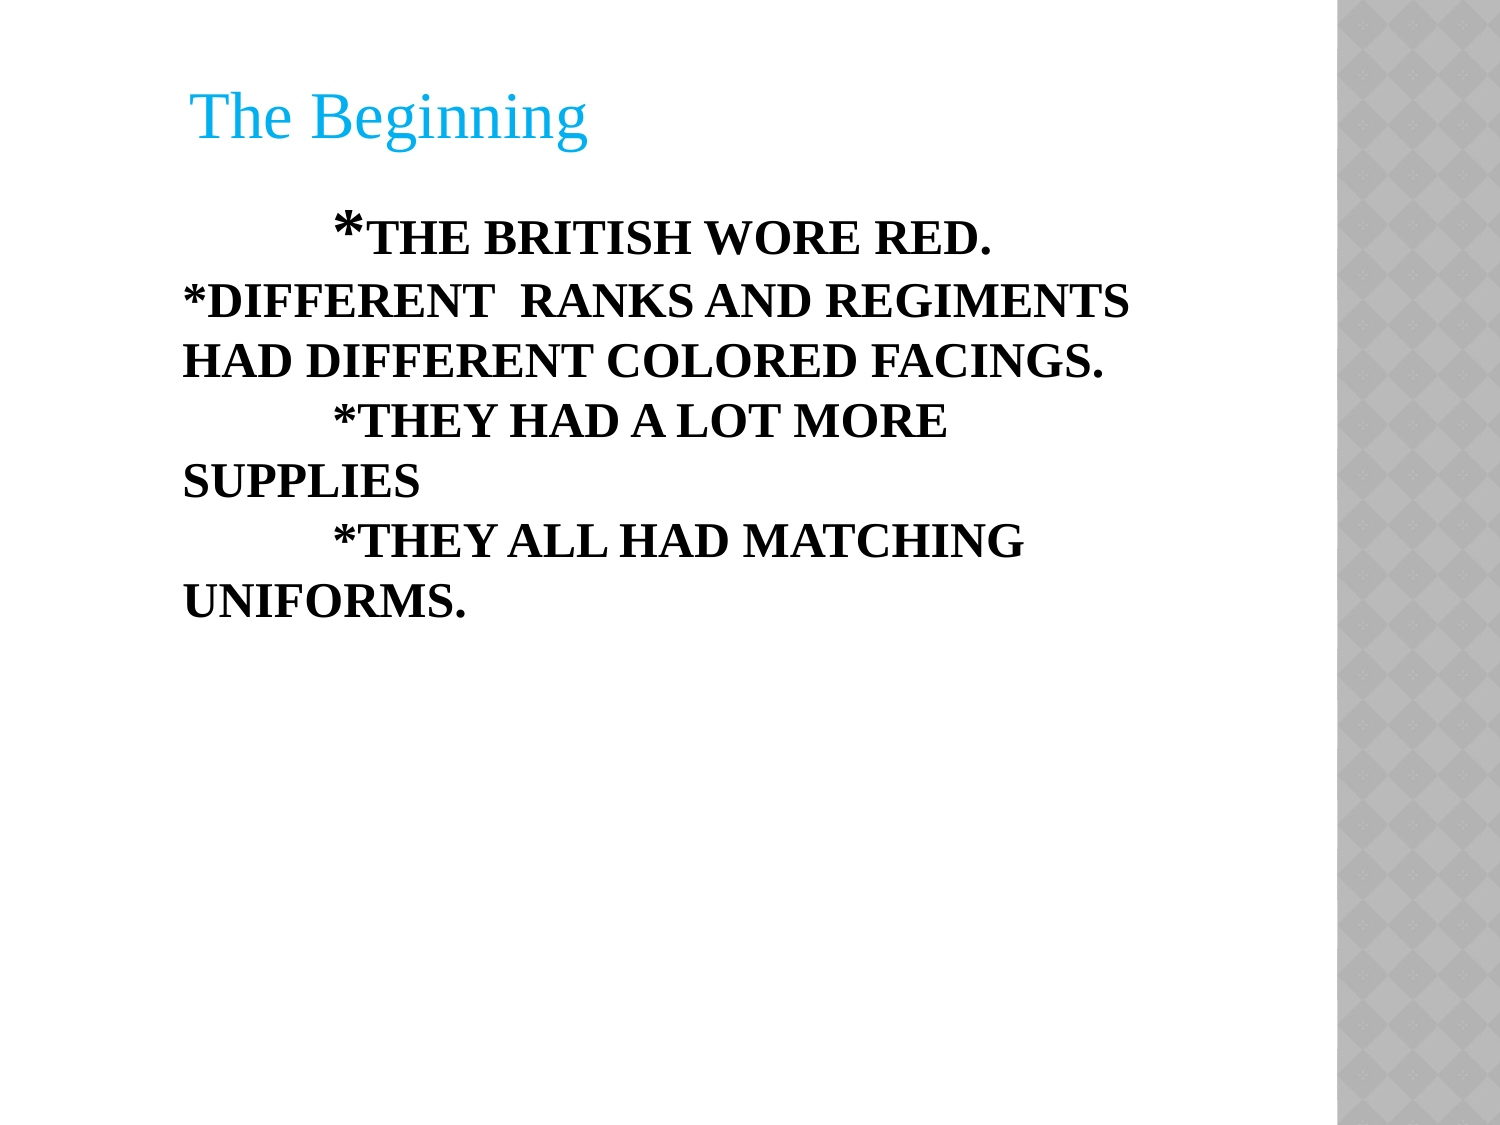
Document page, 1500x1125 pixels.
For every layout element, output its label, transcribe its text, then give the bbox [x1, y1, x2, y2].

title *The British wore red. *Different ranks and regiments had different colored facings. *They had a lot more supplies *they all had matching uniforms. [174, 187, 1202, 1038]
list The Beginning [174, 37, 1202, 160]
